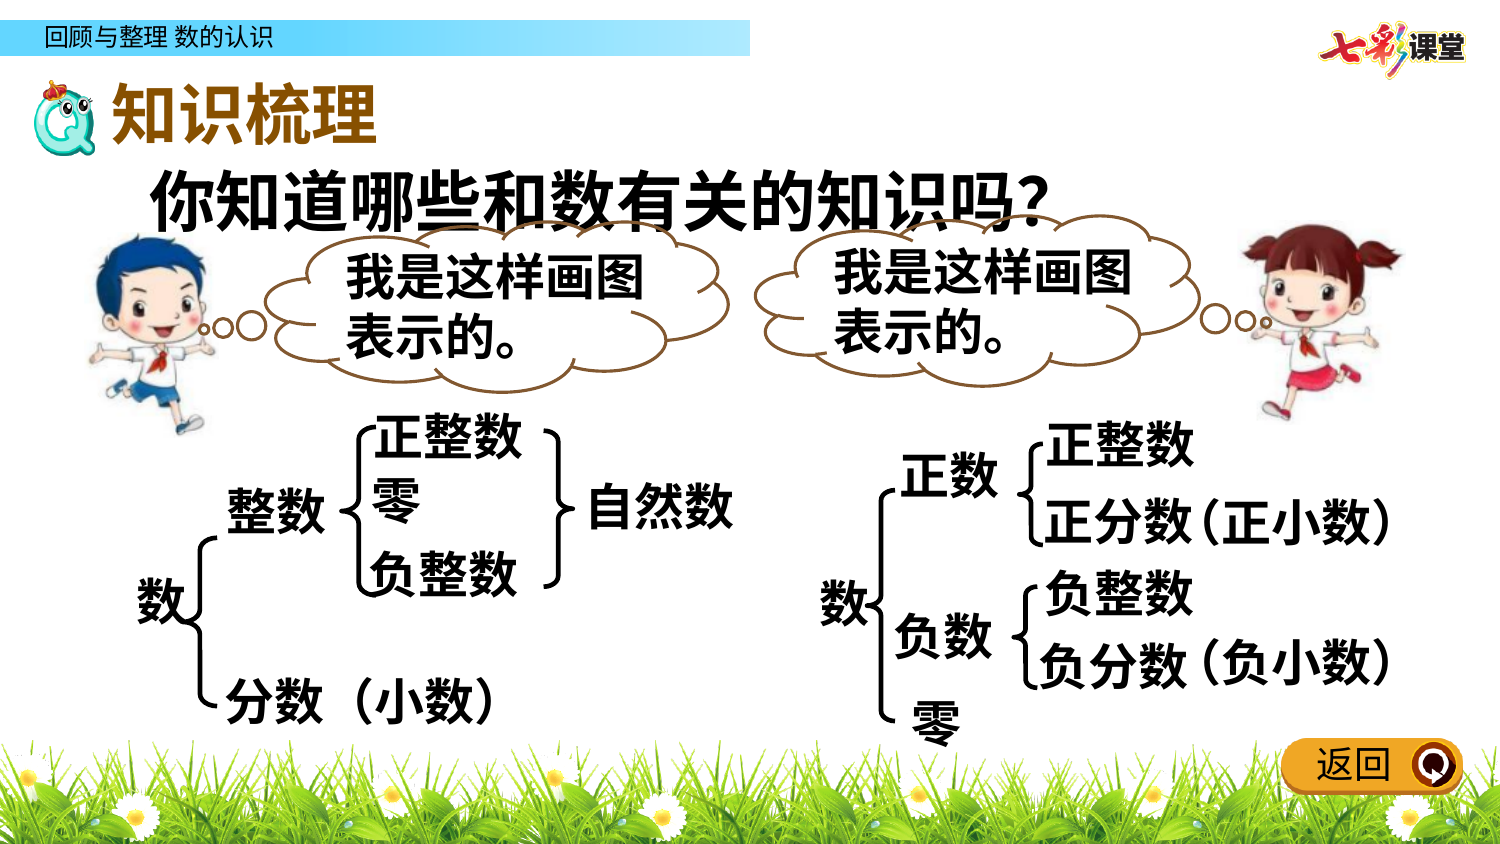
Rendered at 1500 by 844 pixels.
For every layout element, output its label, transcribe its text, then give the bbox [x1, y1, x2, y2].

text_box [803, 406, 1453, 761]
text_box 你知道哪些和数有关的知识吗？ [137, 138, 1117, 246]
picture [1316, 20, 1468, 80]
picture [1236, 220, 1406, 406]
text_box 知识梳理 [100, 67, 404, 159]
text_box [121, 397, 751, 739]
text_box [1281, 733, 1464, 795]
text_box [265, 221, 810, 392]
picture [34, 80, 96, 156]
picture [0, 740, 1500, 844]
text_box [755, 215, 1235, 386]
picture [84, 232, 219, 439]
